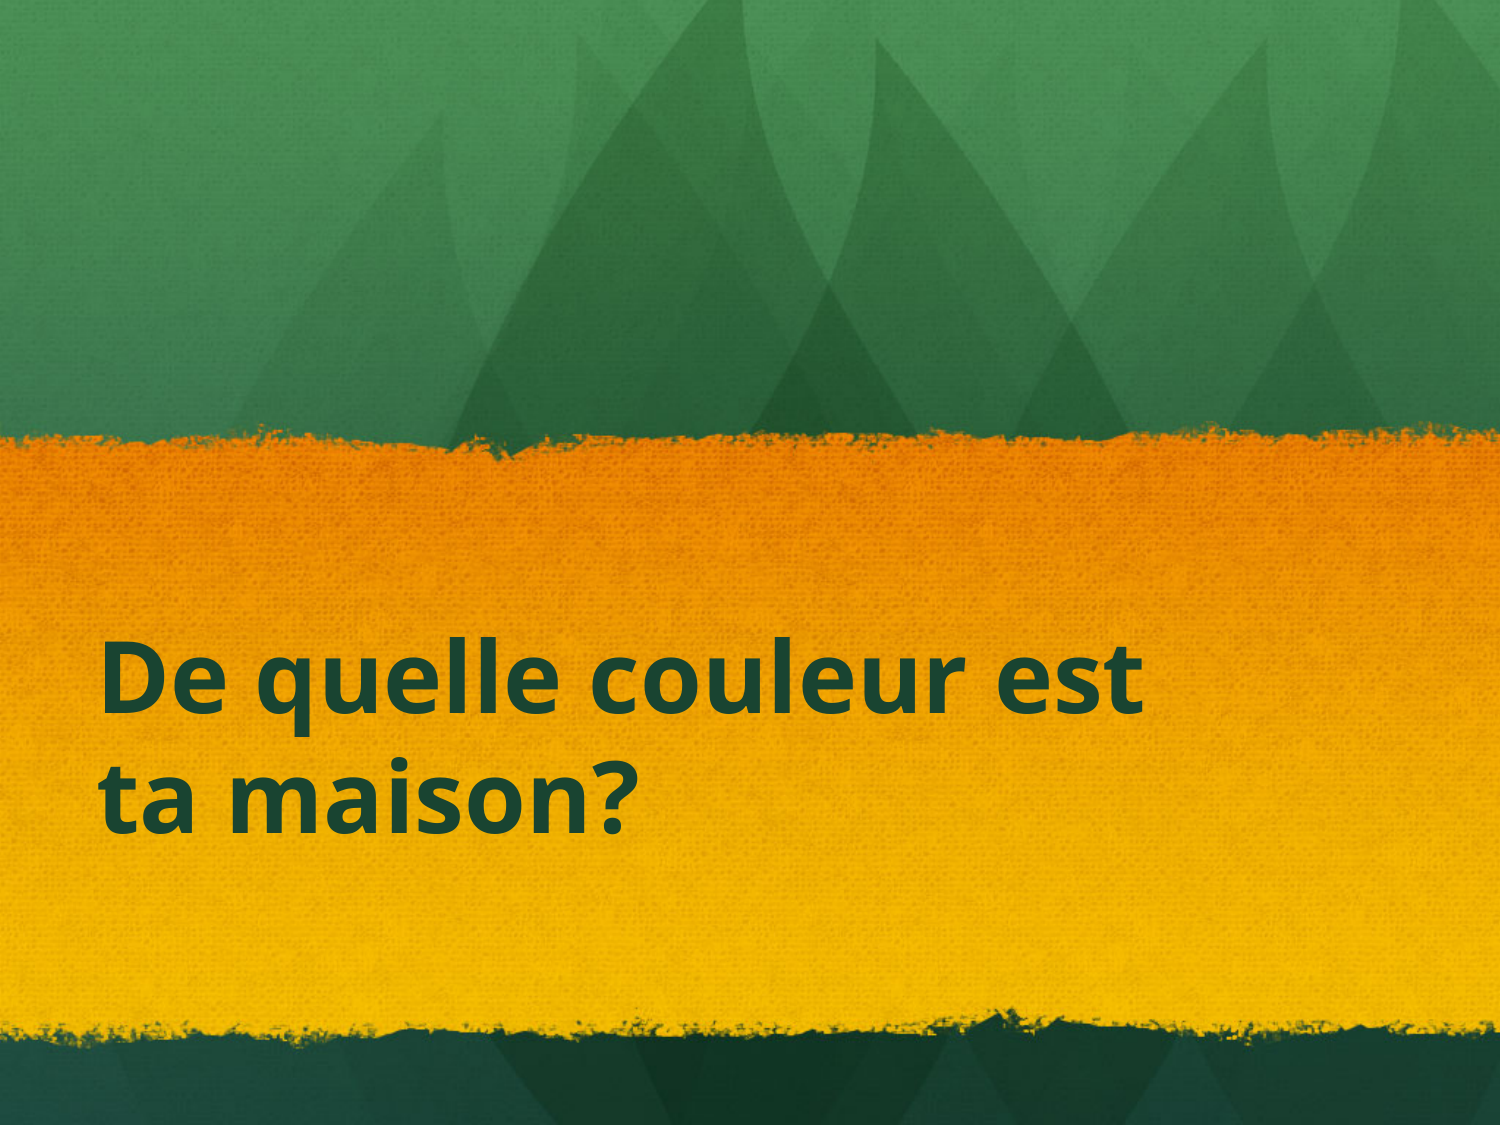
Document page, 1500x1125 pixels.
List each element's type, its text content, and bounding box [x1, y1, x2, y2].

title De quelle couleur est ta maison? [81, 619, 1262, 861]
picture [0, 0, 1500, 1125]
